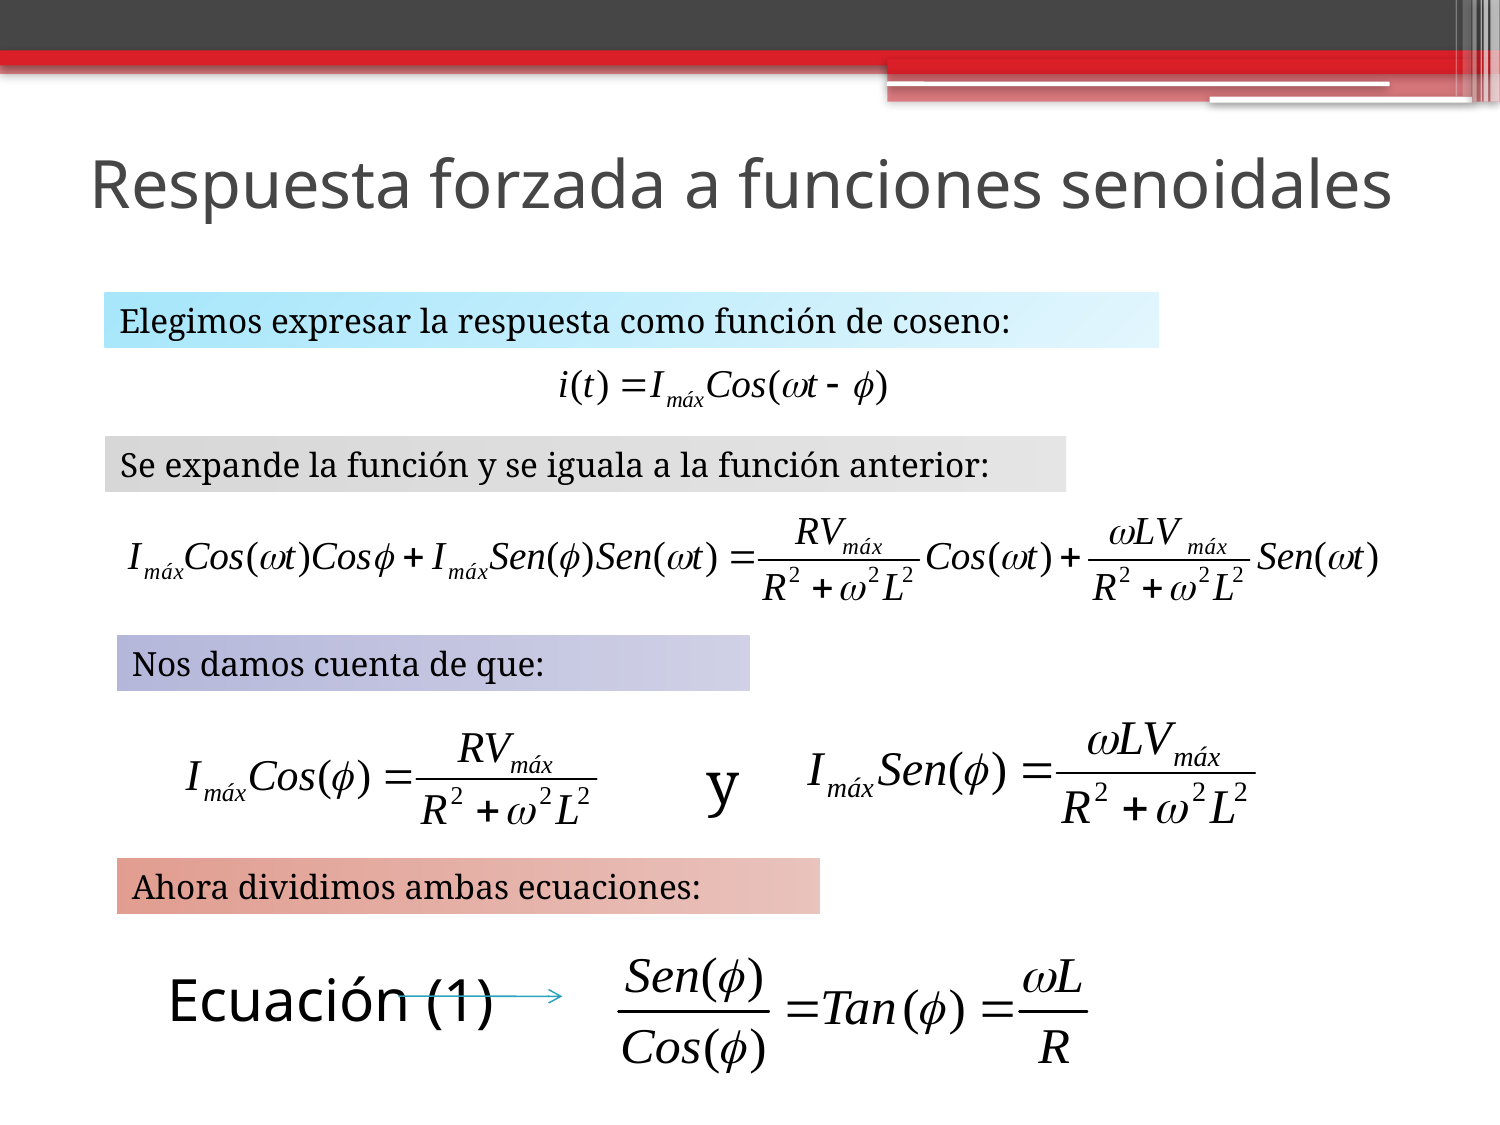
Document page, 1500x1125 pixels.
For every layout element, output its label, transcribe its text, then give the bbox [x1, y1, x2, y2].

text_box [609, 944, 1100, 1083]
text_box Elegimos expresar la respuesta como función de coseno: [103, 291, 1161, 349]
text_box Ecuación (1) [152, 949, 516, 1046]
title Respuesta forzada a funciones senoidales [75, 94, 1425, 270]
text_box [798, 708, 1267, 835]
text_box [552, 358, 897, 418]
text_box Ahora dividimos ambas ecuaciones: [116, 857, 821, 915]
text_box Nos damos cuenta de que: [116, 634, 751, 692]
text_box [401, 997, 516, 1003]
text_box y [691, 718, 792, 844]
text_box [177, 720, 607, 835]
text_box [120, 506, 1387, 610]
text_box Se expande la función y se iguala a la función anterior: [104, 435, 1068, 493]
